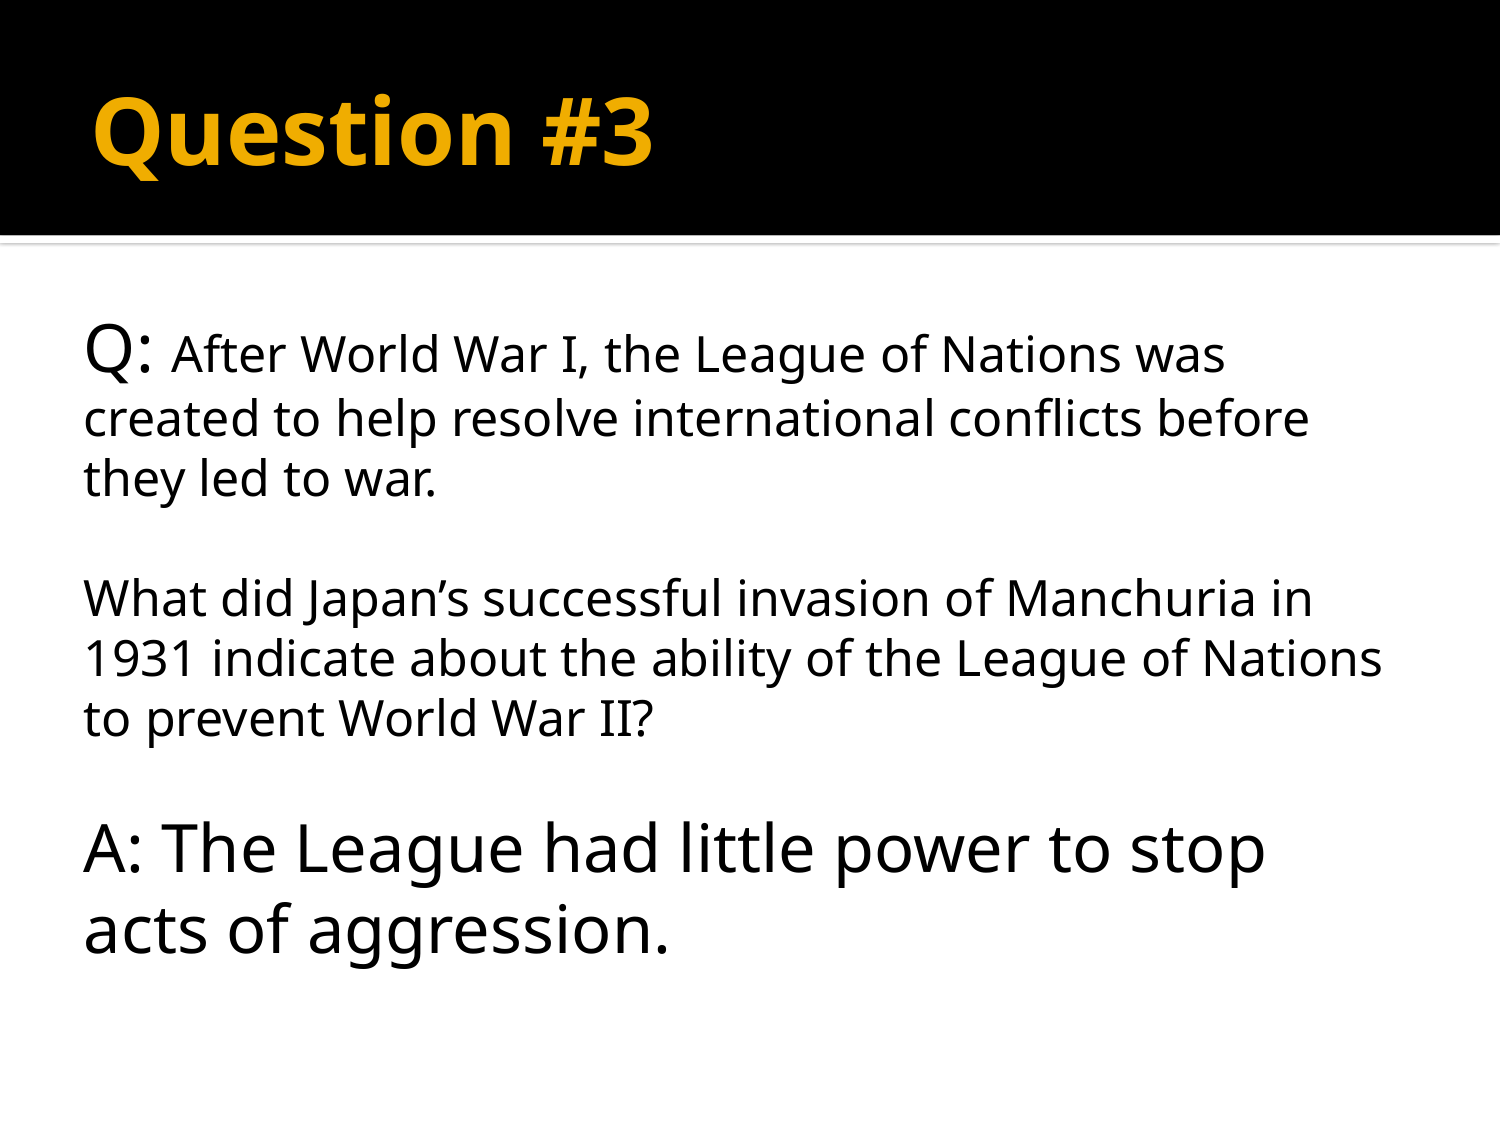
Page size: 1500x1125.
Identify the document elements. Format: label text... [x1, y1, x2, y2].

title Question #3 [75, 25, 1425, 231]
list Q: After World War I, the League of Nations was created to help resolve international conflicts before they led to war. What did Japan’s successful invasion of Manchuria in 1931 indicate about the ability of the League of Nations to prevent World War II? A: The League had little power to stop acts of aggression. [75, 291, 1425, 1050]
